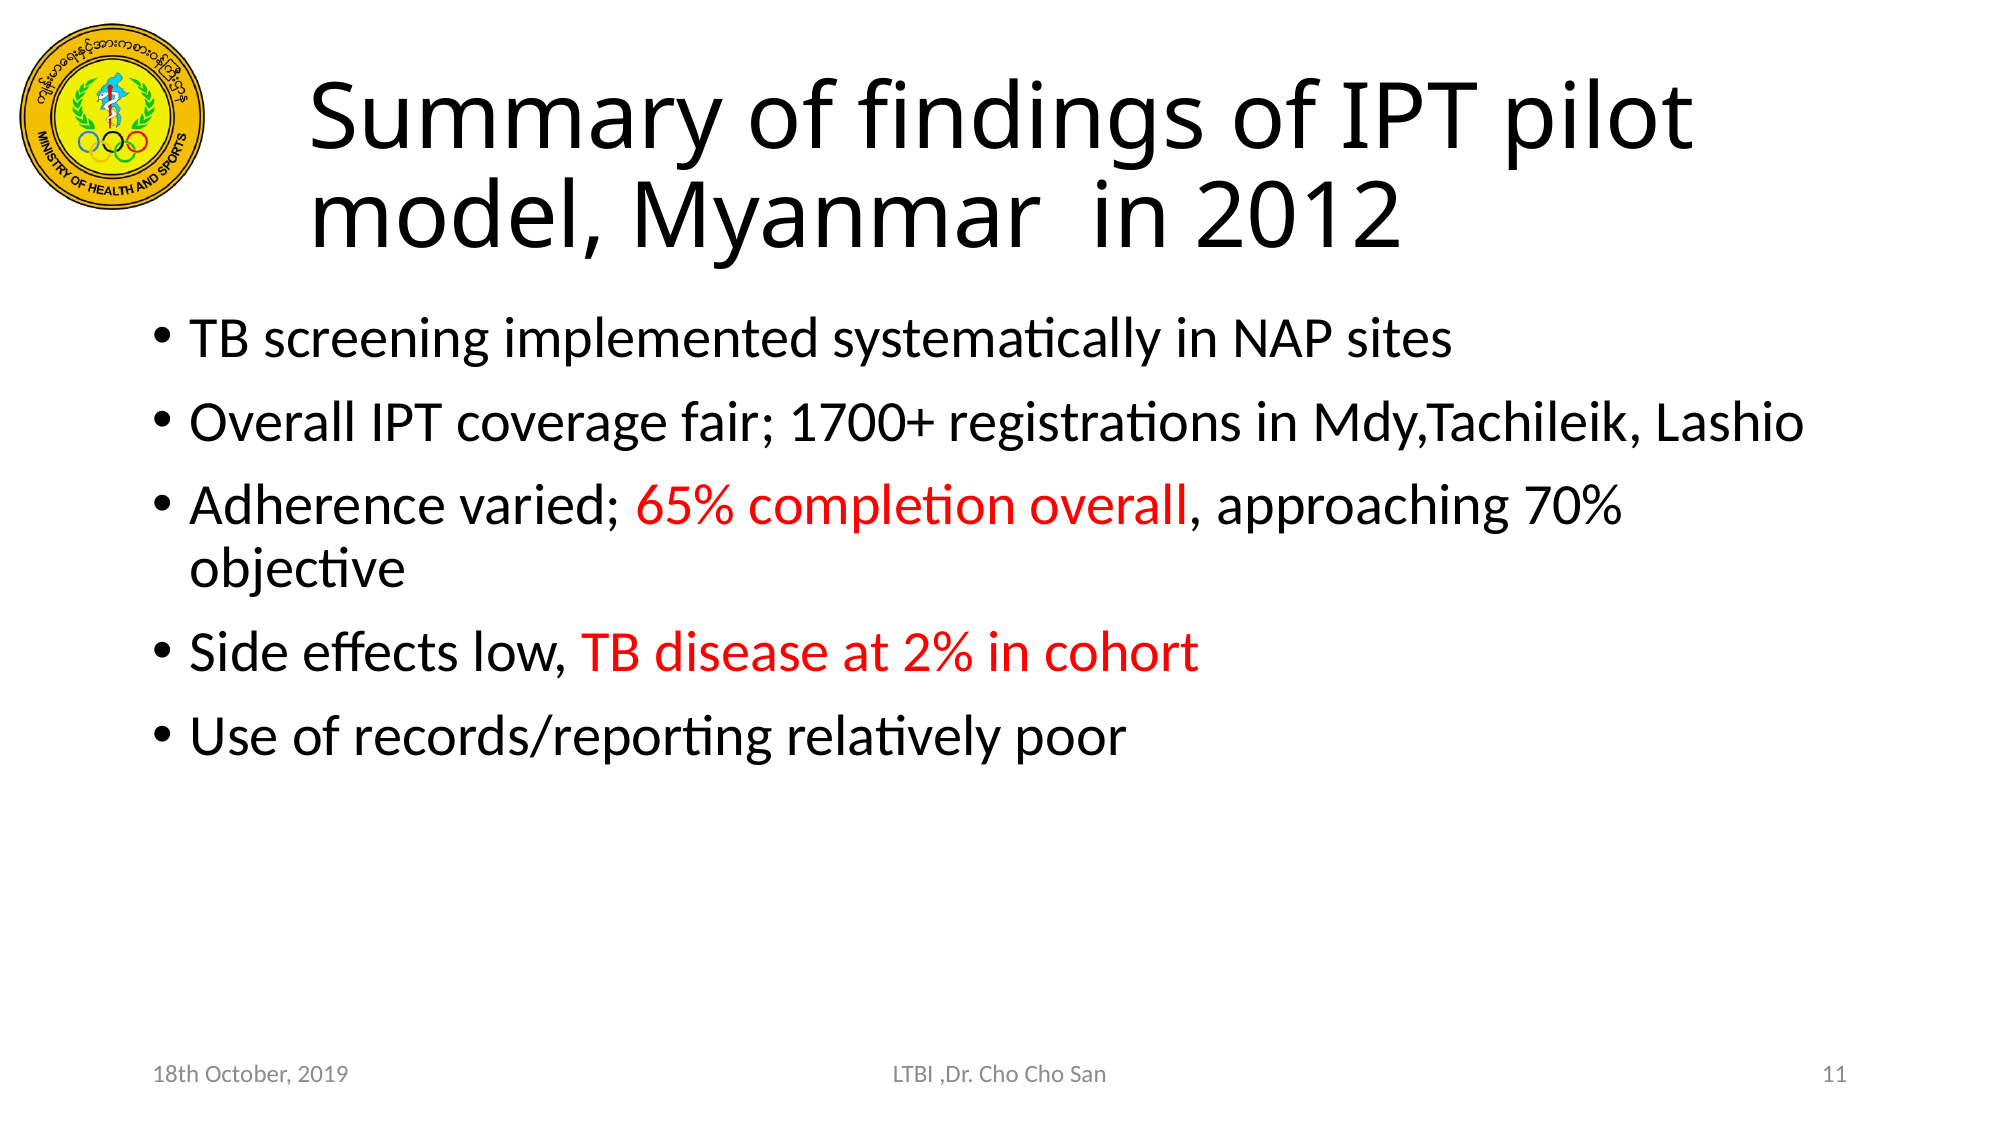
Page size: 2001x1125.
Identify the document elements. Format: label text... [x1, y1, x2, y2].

slide_number 11 [1412, 1042, 1863, 1103]
title Summary of findings of IPT pilot model, Myanmar in 2012 [293, 59, 1859, 278]
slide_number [137, 1042, 588, 1103]
footer LTBI ,Dr. Cho Cho San [662, 1042, 1338, 1103]
list TB screening implemented systematically in NAP sites Overall IPT coverage fair; 1700+ registrations in Mdy,Tachileik, Lashio Adherence varied; 65% completion overall, approaching 70% objective Side effects low, TB disease at 2% in cohort Use of records/reporting relatively poor [137, 299, 1863, 1014]
picture [19, 23, 205, 210]
